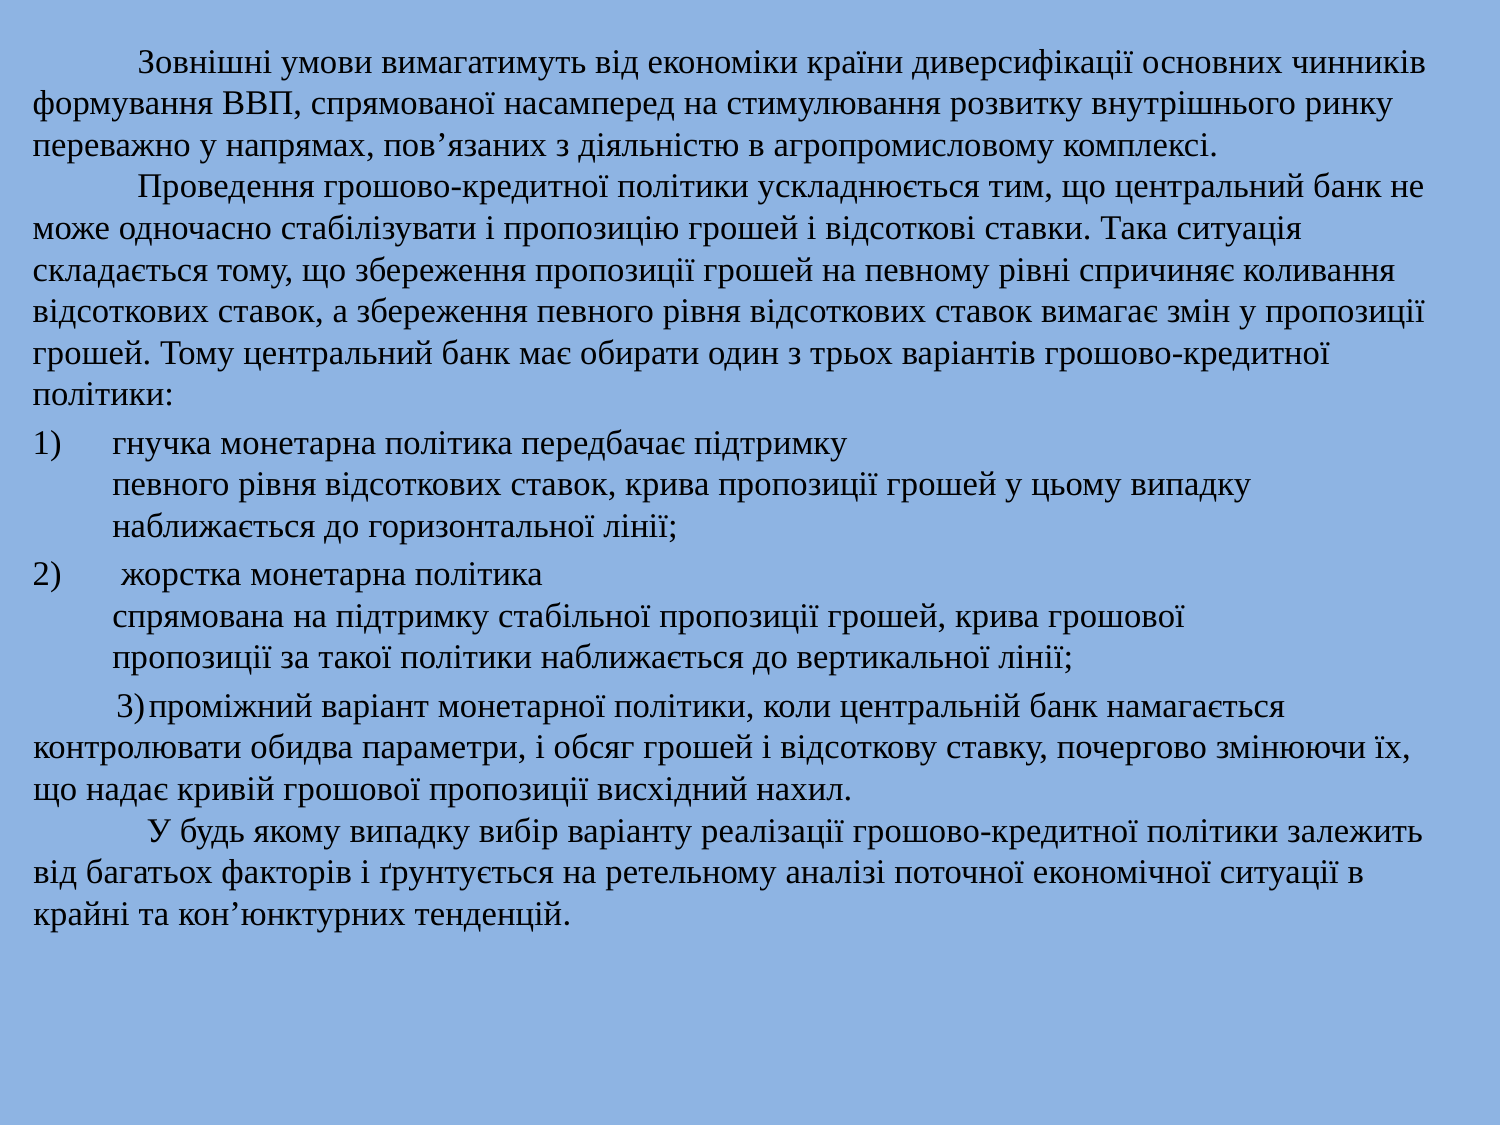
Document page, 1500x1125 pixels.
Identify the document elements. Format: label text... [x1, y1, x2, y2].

list Зовнішні умови вимагатимуть від економіки країни диверсифікації основних чинників формування ВВП, спрямованої насамперед на стимулювання розвитку внутрішнього ринку переважно у напрямах, пов’язаних з діяльністю в агропромисловому комплексі. Проведення грошово-кредитної політики ускладнюється тим, що центральний банк не може одночасно стабілізувати і пропозицію грошей і відсоткові ставки. Така ситуація складається тому, що збереження пропозиції грошей на певному рівні спричиняє коливання відсоткових ставок, а збереження певного рівня відсоткових ставок вимагає змін у пропозиції грошей. Тому центральний банк має обирати один з трьох варіантів грошово-кредитної політики: гнучка монетарна політика передбачає підтримку певного рівня відсоткових ставок, крива пропозиції грошей у цьому випадку наближається до горизонтальної лінії; жорстка монетарна політика спрямована на підтримку стабільної пропозиції грошей, крива грошової пропозиції за такої політики наближається до вертикальної лінії; проміжний варіант монетарної політики, коли центральній банк намагається контролювати обидва параметри, і обсяг грошей і відсоткову ставку, почергово змінюючи їх, що надає кривій грошової пропозиції висхідний нахил. У будь якому випадку вибір варіанту реалізації грошово-кредитної політики залежить від багатьох факторів і ґрунтується на ретельному аналізі поточної економічної ситуації в крайні та кон’юнктурних тенденцій. [17, 30, 1471, 1005]
